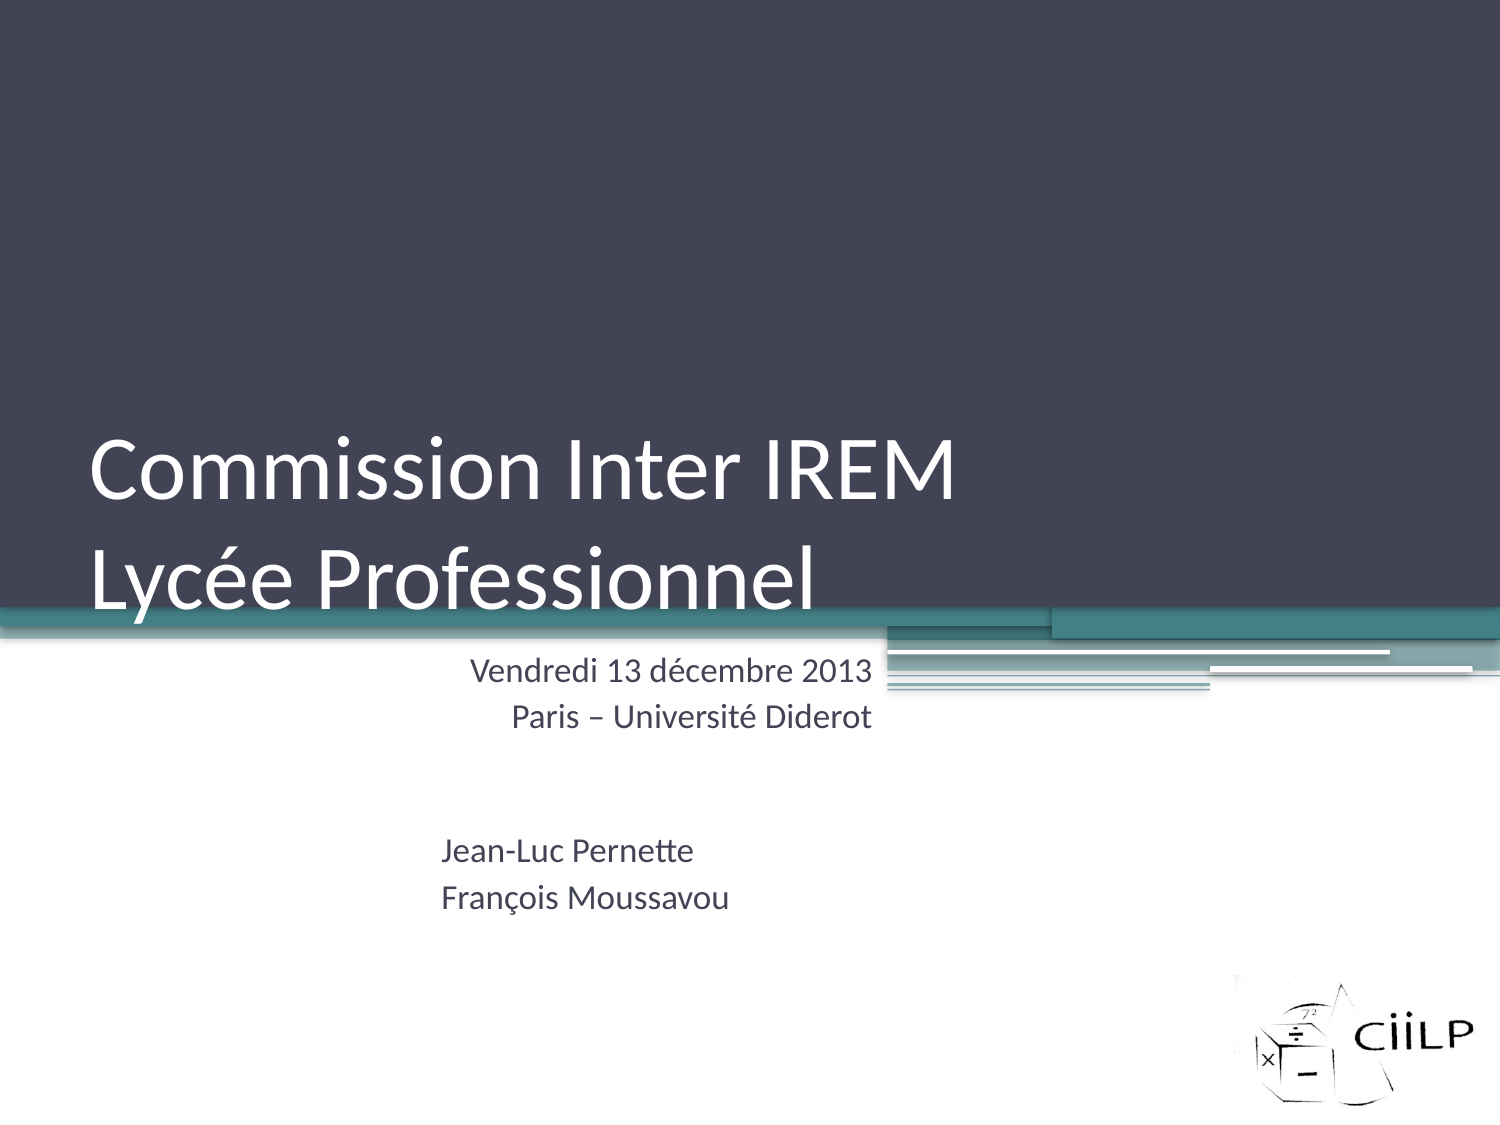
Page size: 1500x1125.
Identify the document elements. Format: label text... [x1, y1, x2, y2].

picture [1233, 975, 1483, 1110]
title Commission Inter IREM Lycée Professionnel [75, 394, 1463, 636]
subtitle Vendredi 13 décembre 2013 Paris – Université Diderot Jean-Luc Pernette François Moussavou [75, 639, 888, 928]
